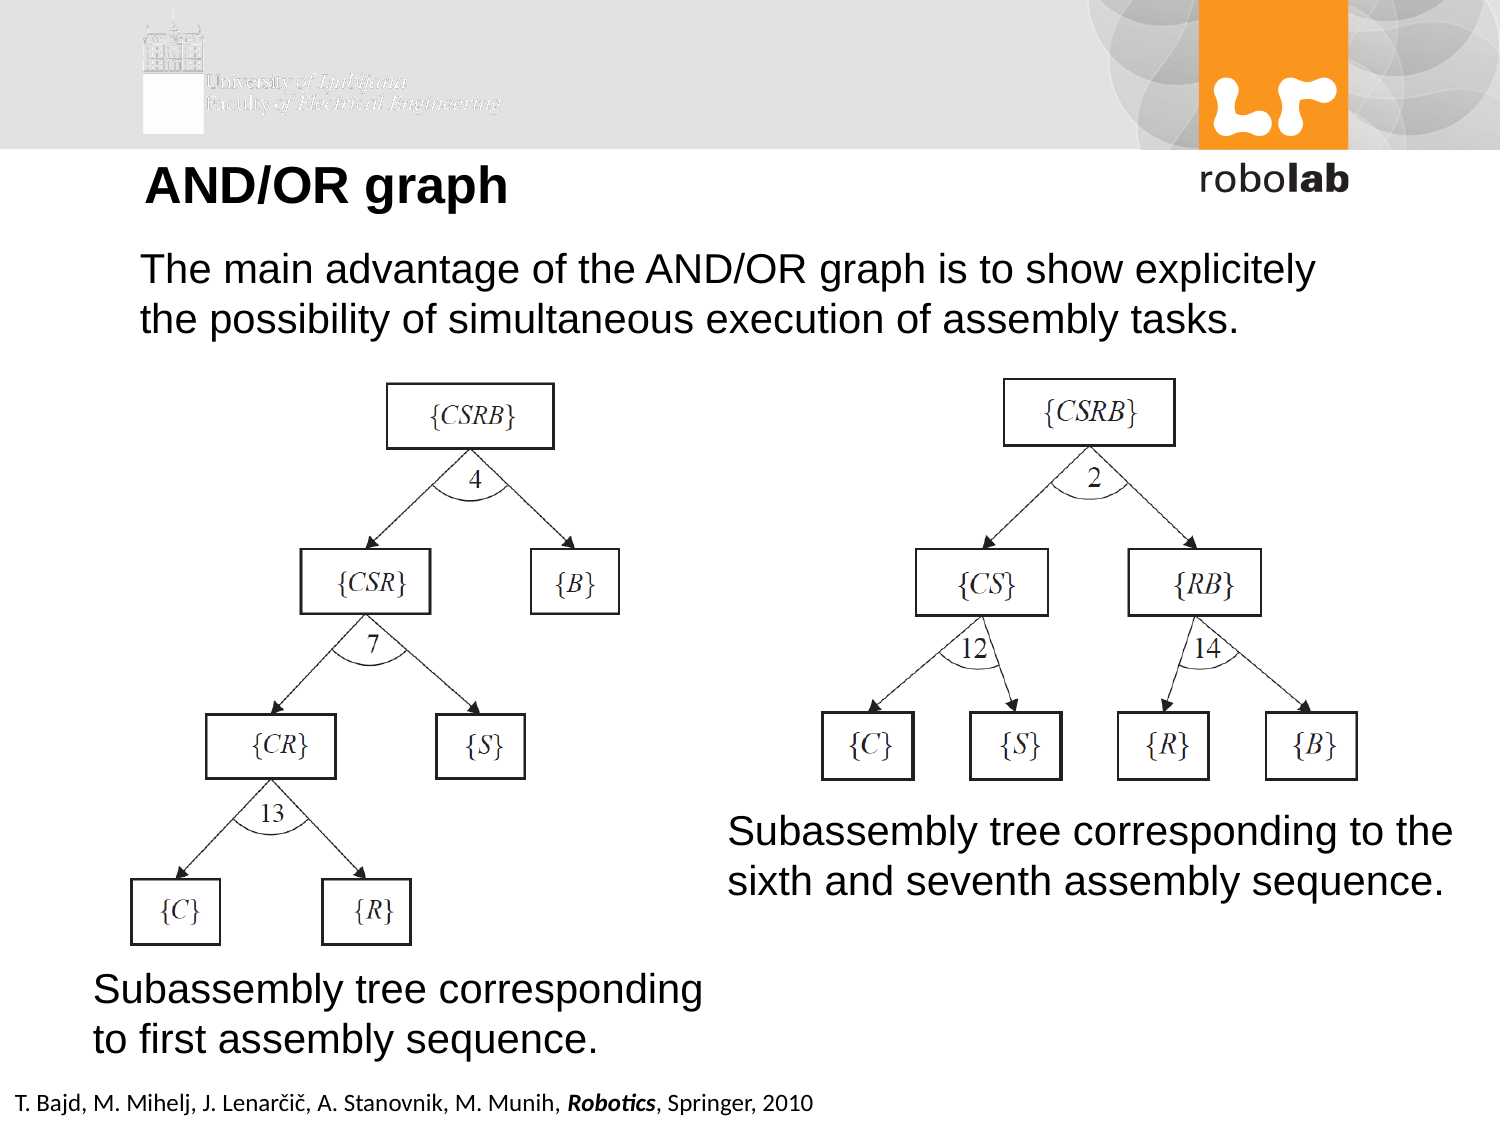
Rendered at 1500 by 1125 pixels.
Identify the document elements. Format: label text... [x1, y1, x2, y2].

text_box Subassembly tree corresponding to first assembly sequence. [78, 954, 738, 1070]
picture [812, 374, 1365, 788]
picture [998, 0, 1500, 196]
text_box The main advantage of the AND/OR graph is to show explicitely the possibility of simultaneous execution of assembly tasks. [124, 234, 1400, 350]
picture [124, 375, 625, 951]
title AND/OR graph [129, 94, 1311, 234]
text_box Subassembly tree corresponding to the sixth and seventh assembly sequence. [712, 796, 1500, 912]
picture [143, 10, 501, 94]
